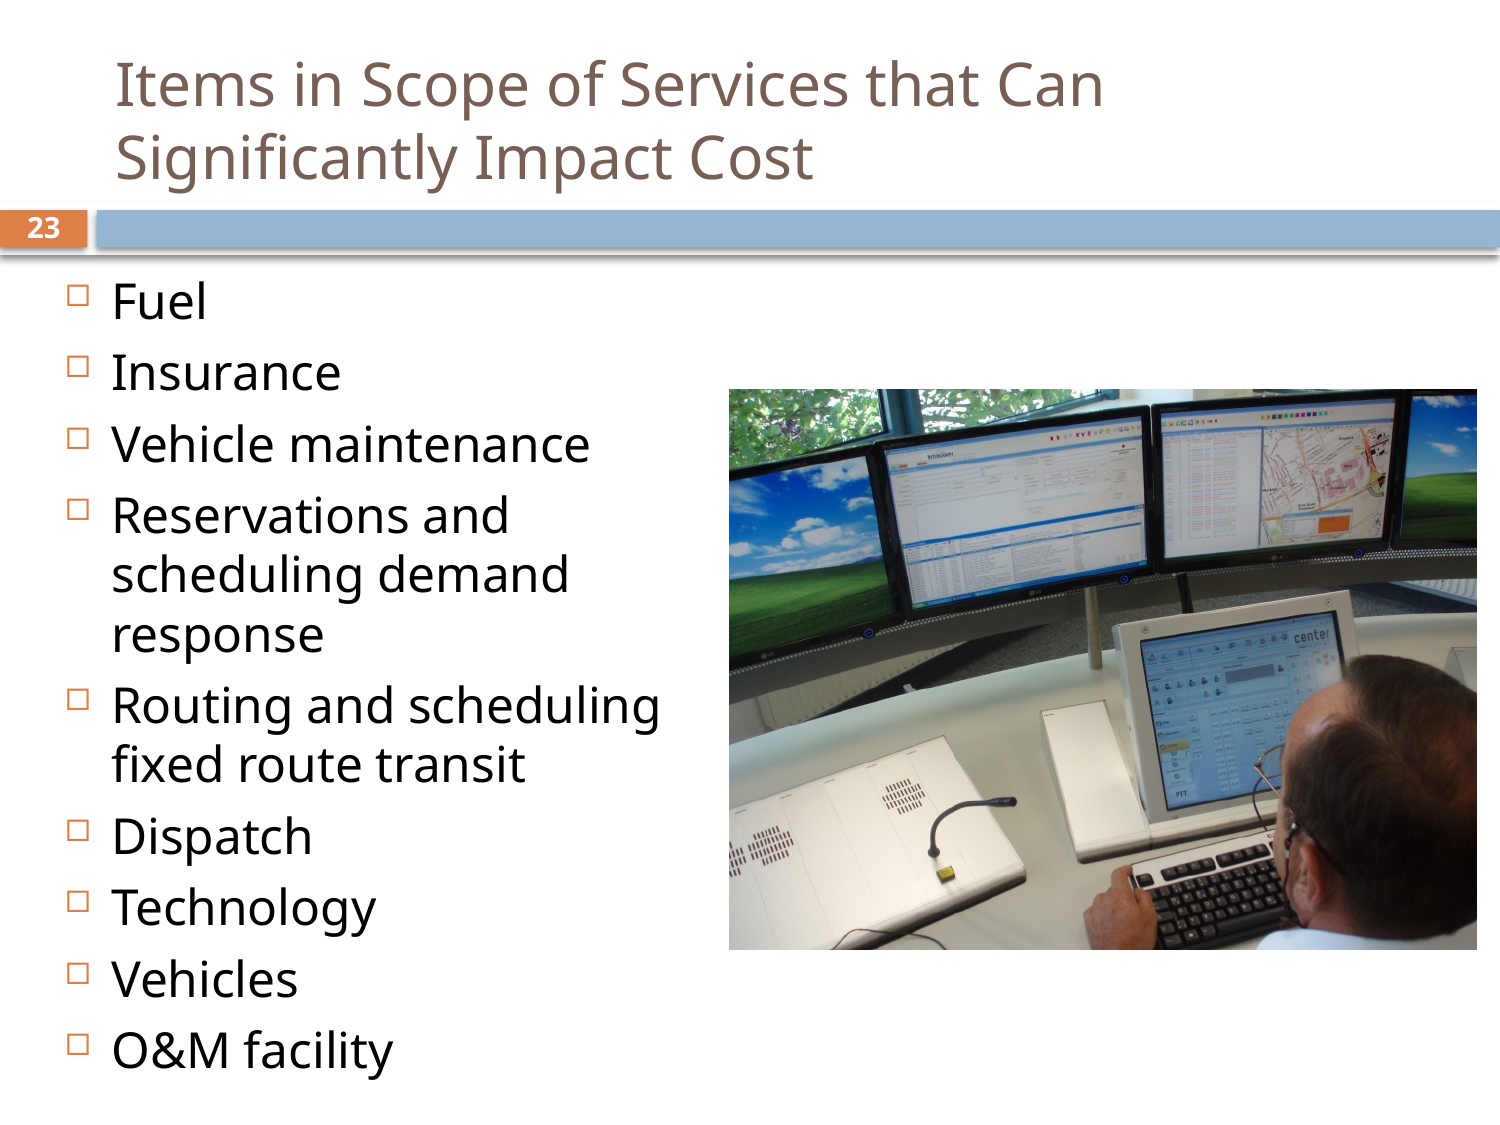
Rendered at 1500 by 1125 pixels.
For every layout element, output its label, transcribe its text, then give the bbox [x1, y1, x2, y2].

text_box [10, 0, 911, 878]
text_box [13, 0, 503, 173]
slide_number 23 [0, 208, 10, 249]
picture [729, 389, 1477, 950]
title Items in Scope of Services that Can Significantly Impact Cost [911, 37, 1438, 200]
list Fuel Insurance Vehicle maintenance Reservations and scheduling demand response Routing and scheduling fixed route transit Dispatch Technology Vehicles O&M facility [50, 878, 700, 1089]
